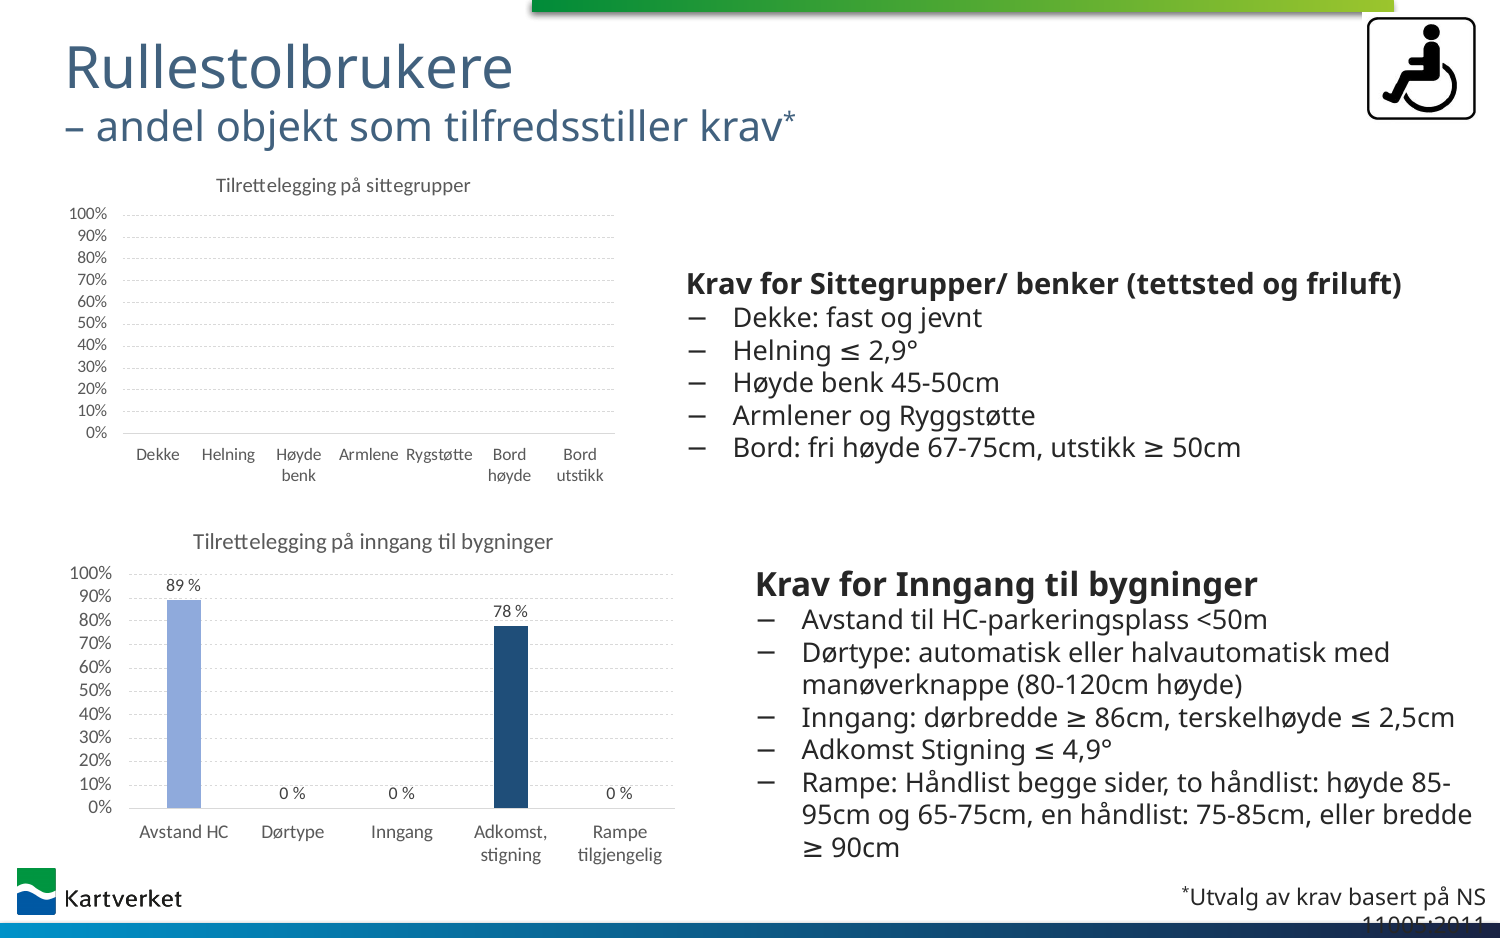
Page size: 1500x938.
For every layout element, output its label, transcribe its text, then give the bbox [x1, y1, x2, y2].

picture [1362, 12, 1481, 126]
text_box Krav for Inngang til bygninger Avstand til HC-parkeringsplass <50m Dørtype: automatisk eller halvautomatisk med manøverknappe (80-120cm høyde) Inngang: dørbredde ≥ 86cm, terskelhøyde ≤ 2,5cm Adkomst Stigning ≤ 4,9° Rampe: Håndlist begge sider, to håndlist: høyde 85-95cm og 65-75cm, en håndlist: 75-85cm, eller bredde ≥ 90cm [740, 555, 1491, 870]
picture [62, 166, 625, 492]
picture [62, 520, 685, 874]
text_box *Utvalg av krav basert på NS 11005:2011 [1068, 873, 1500, 938]
text_box Krav for Sittegrupper/ benker (tettsted og friluft) Dekke: fast og jevnt Helning ≤ 2,9° Høyde benk 45-50cm Armlener og Ryggstøtte Bord: fri høyde 67-75cm, utstikk ≥ 50cm [670, 258, 1418, 471]
text_box Rullestolbrukere – andel objekt som tilfredsstiller krav* [49, 25, 1431, 158]
